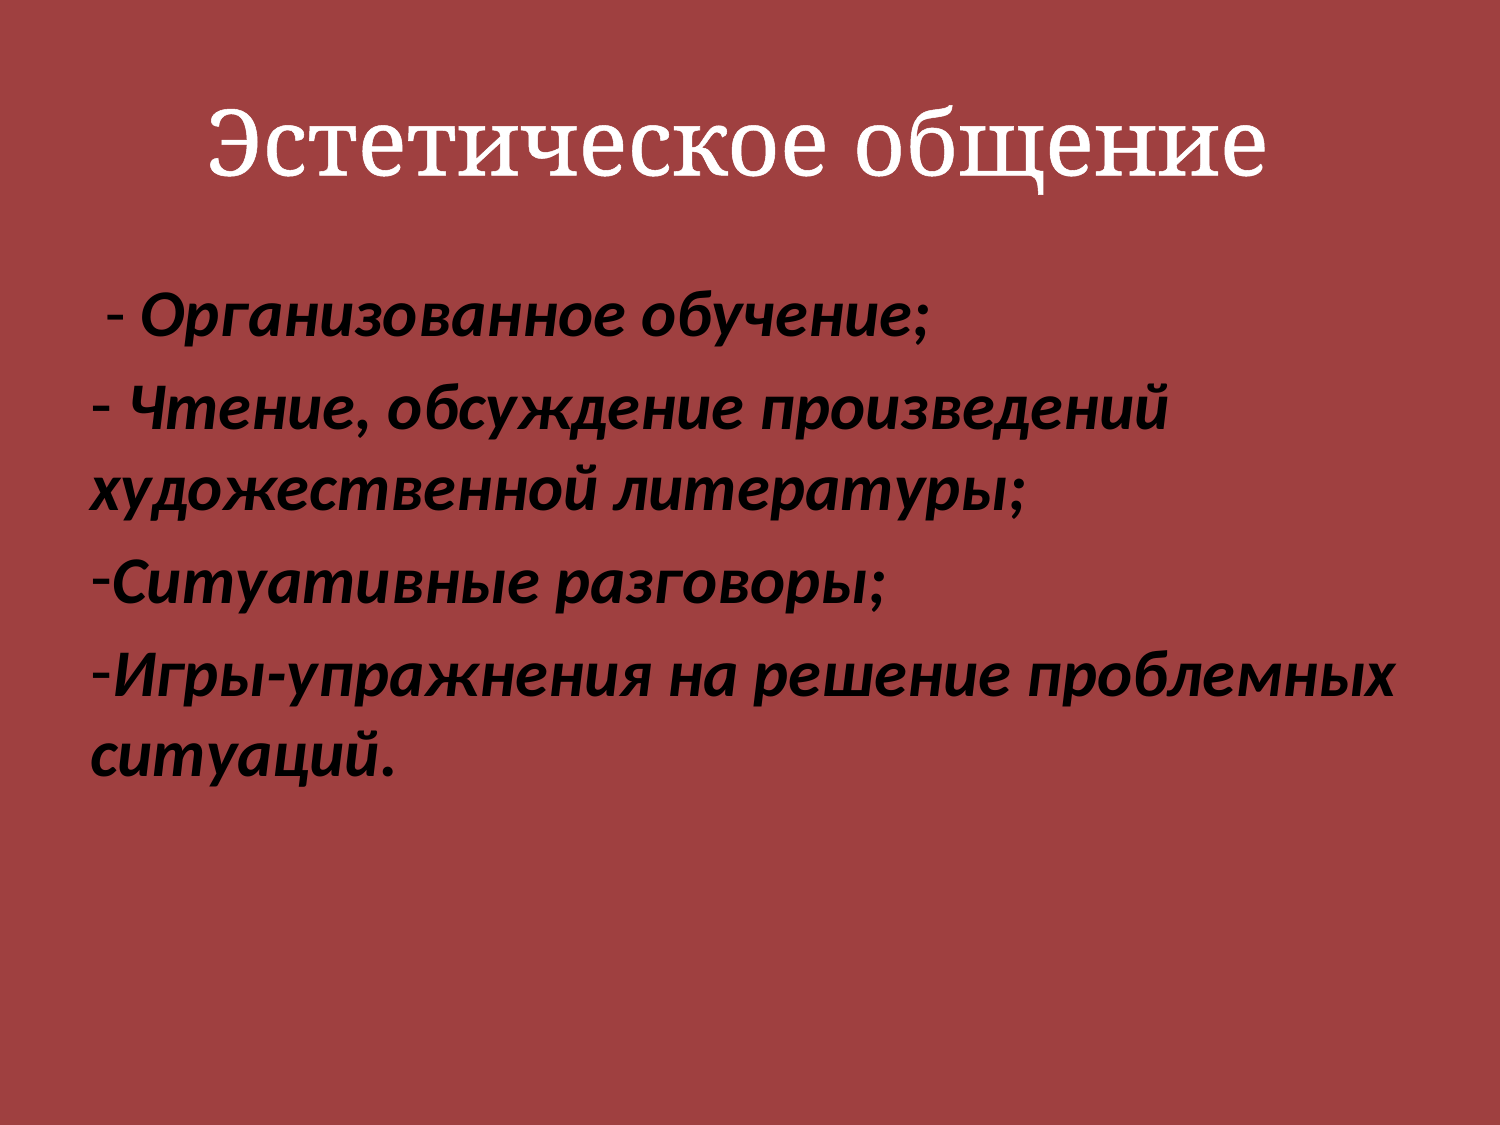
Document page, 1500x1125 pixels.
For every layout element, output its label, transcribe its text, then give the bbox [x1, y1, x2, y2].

list - Организованное обучение; Чтение, обсуждение произведений художественной литературы; Ситуативные разговоры; Игры-упражнения на решение проблемных ситуаций. [75, 262, 1425, 1005]
title Эстетическое общение [75, 45, 1425, 233]
